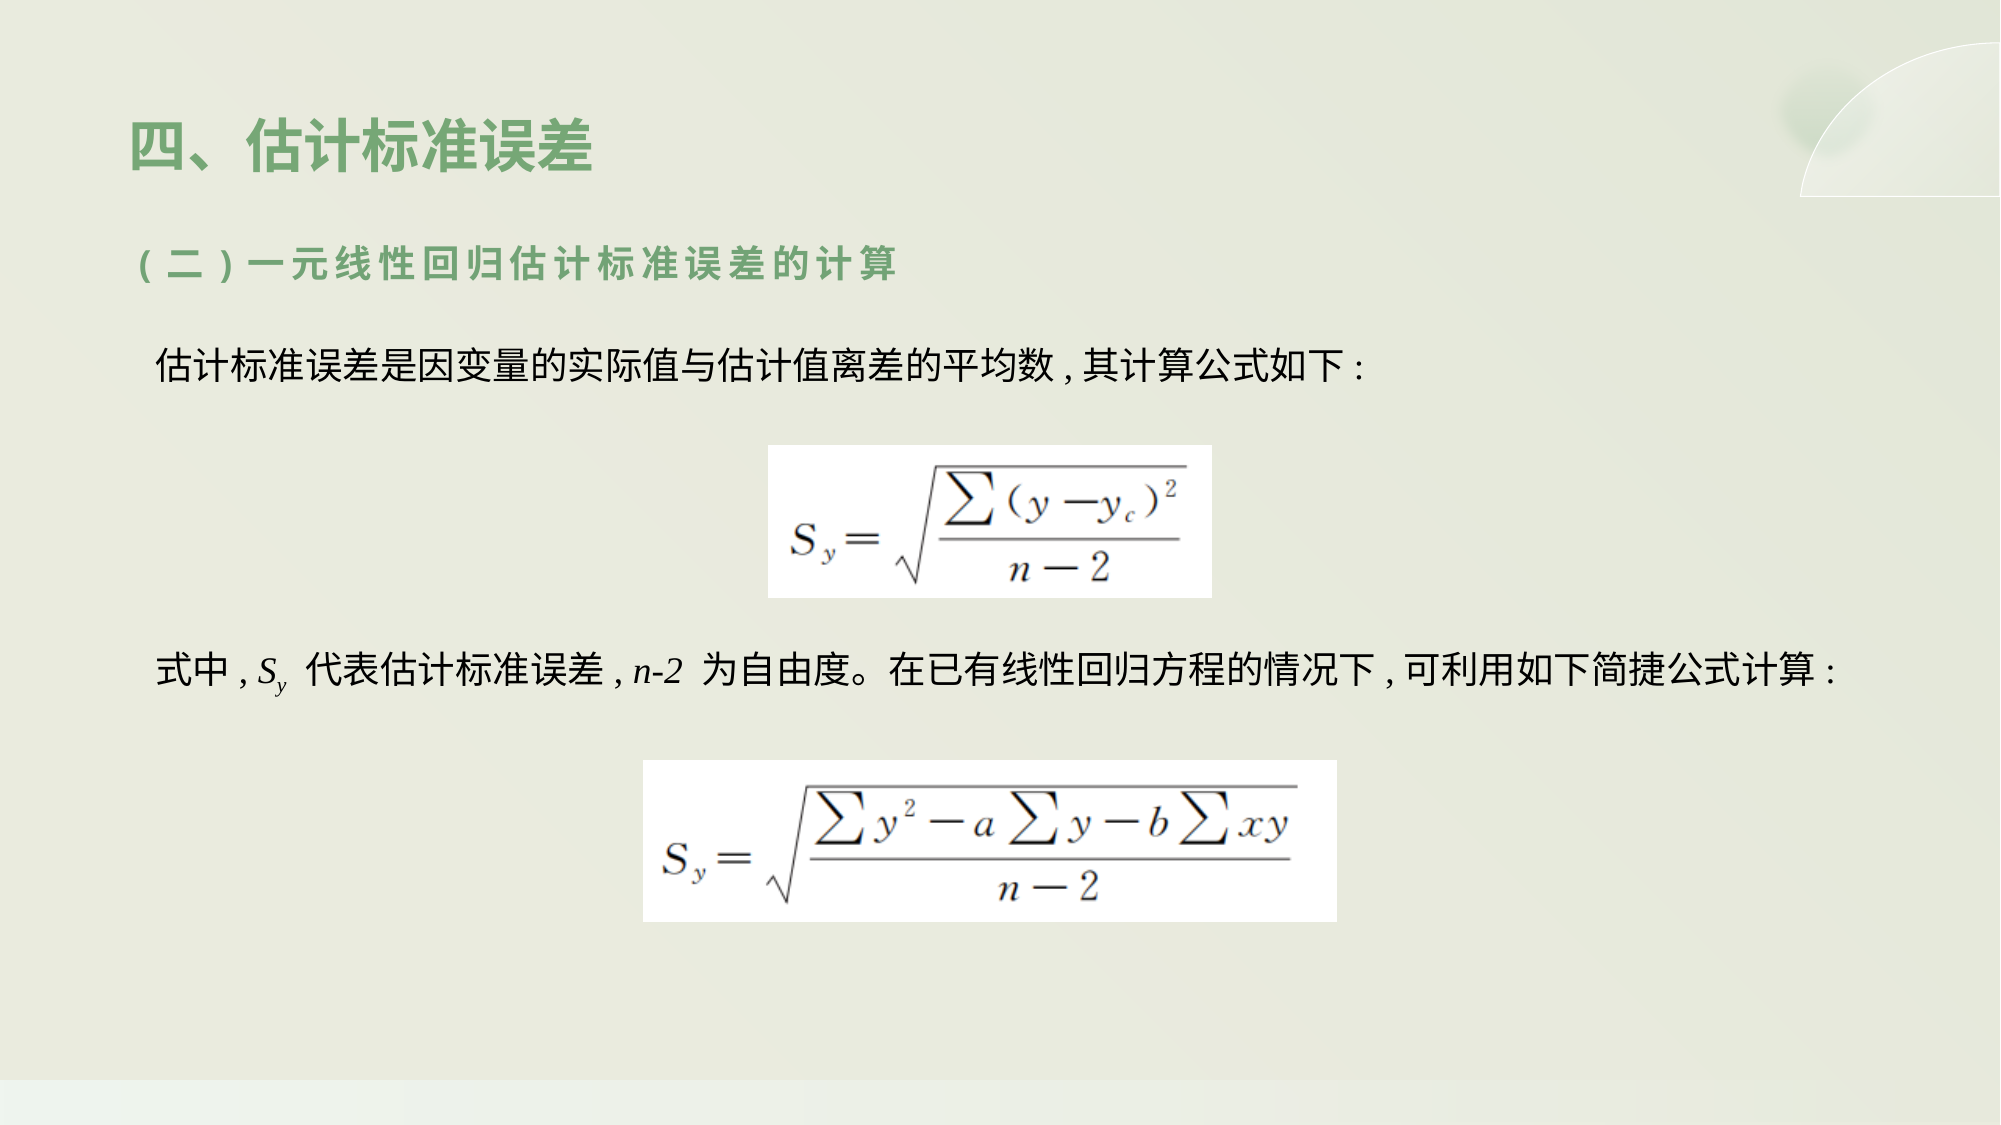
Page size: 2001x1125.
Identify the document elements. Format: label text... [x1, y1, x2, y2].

text_box (二)一元线性回归估计标准误差的计算 [124, 231, 912, 294]
text_box 式中, Sy 代表估计标准误差, n-2 为自由度。在已有线性回归方程的情况下,可利用如下简捷公式计算: [140, 638, 1849, 705]
text_box 四、估计标准误差 [114, 73, 1079, 224]
picture [643, 760, 1337, 922]
text_box 估计标准误差是因变量的实际值与估计值离差的平均数,其计算公式如下: [140, 334, 1661, 395]
picture [768, 445, 1212, 598]
